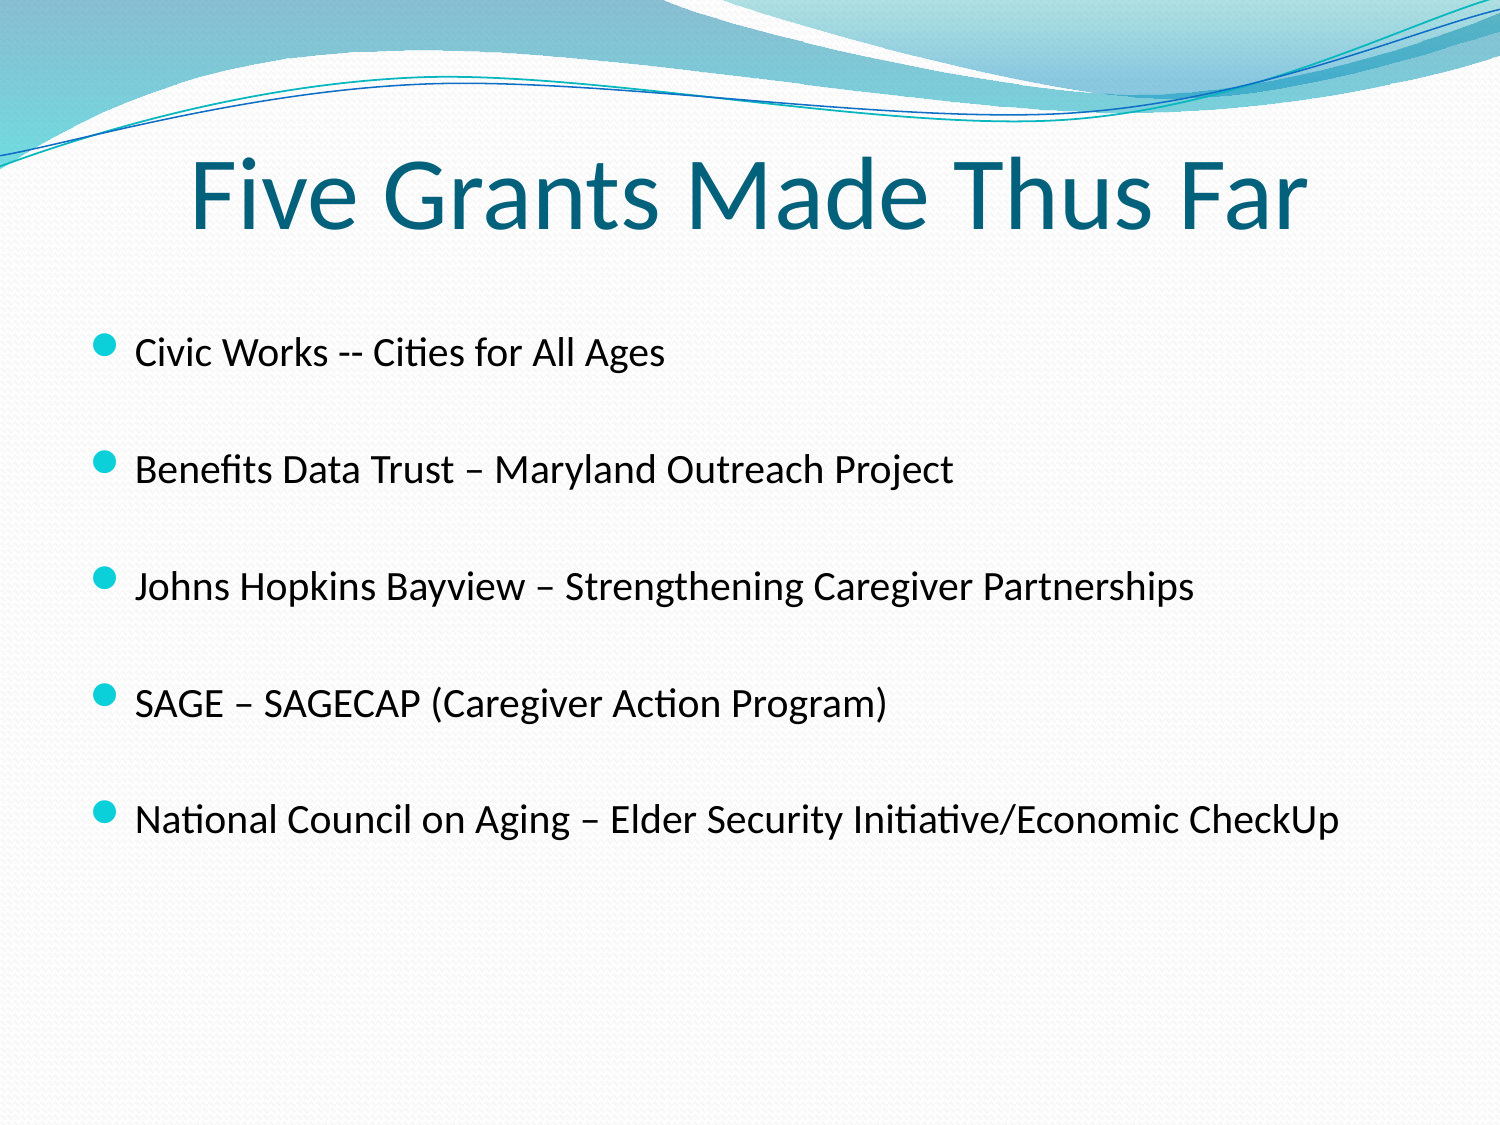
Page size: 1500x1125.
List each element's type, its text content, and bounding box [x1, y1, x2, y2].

list Civic Works -- Cities for All Ages Benefits Data Trust – Maryland Outreach Project Johns Hopkins Bayview – Strengthening Caregiver Partnerships SAGE – SAGECAP (Caregiver Action Program) National Council on Aging – Elder Security Initiative/Economic CheckUp [75, 317, 1425, 1038]
title Five Grants Made Thus Far [75, 115, 1425, 250]
